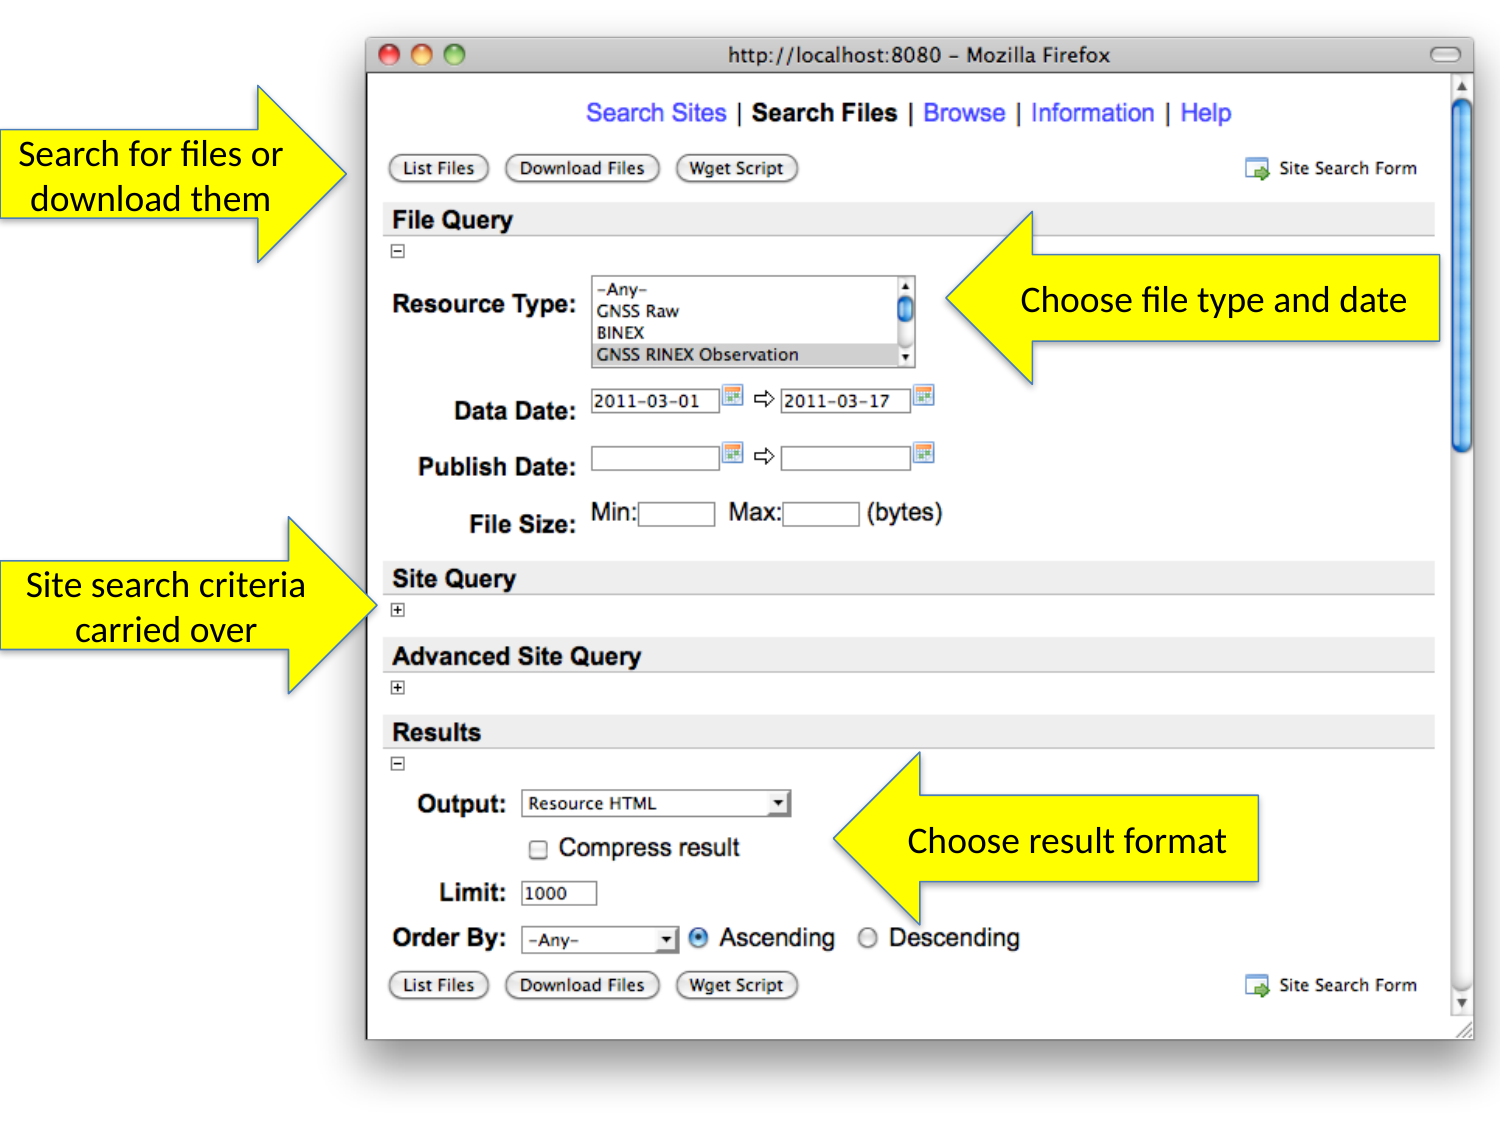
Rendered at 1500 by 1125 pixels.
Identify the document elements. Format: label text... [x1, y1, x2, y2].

text_box Search for files or download them [0, 84, 299, 264]
picture [304, 0, 1500, 1125]
text_box Site search criteria carried over [0, 515, 299, 695]
